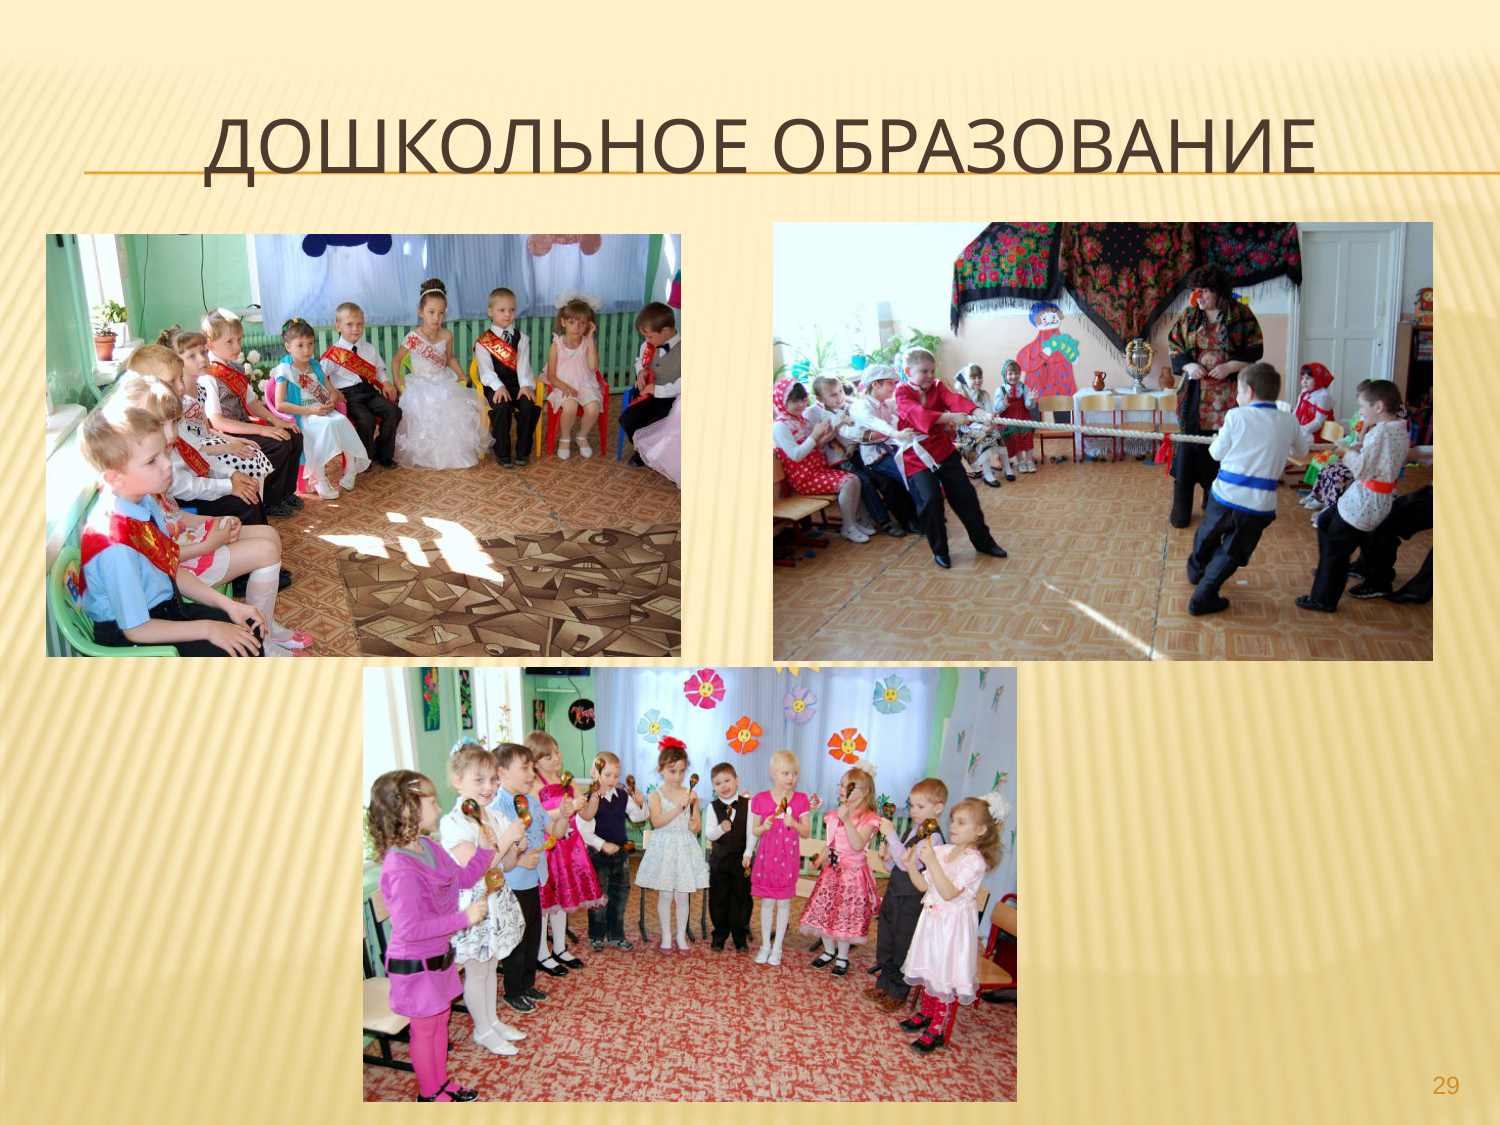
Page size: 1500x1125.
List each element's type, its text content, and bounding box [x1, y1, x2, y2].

slide_number 29 [1350, 1062, 1475, 1103]
picture [773, 222, 1433, 661]
picture [46, 234, 681, 657]
title Дошкольное образование [49, 75, 1475, 213]
picture [362, 667, 1017, 1102]
